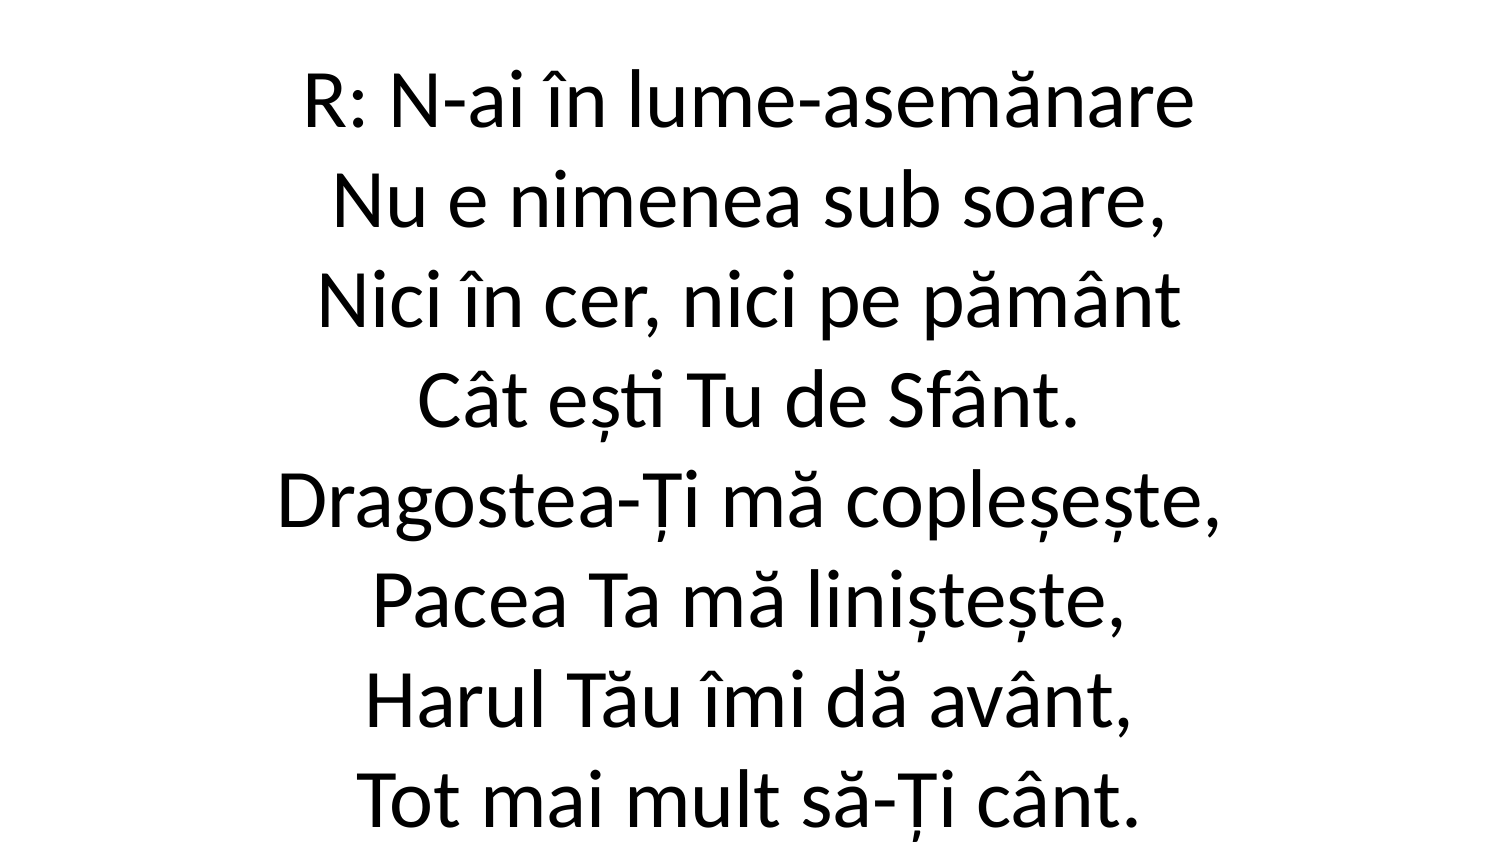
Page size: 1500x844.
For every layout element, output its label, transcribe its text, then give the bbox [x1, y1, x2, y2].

text_box R: N-ai în lume-asemănare Nu e nimenea sub soare, Nici în cer, nici pe pământ Cât ești Tu de Sfânt. Dragostea-Ți mă copleșește, Pacea Ta mă liniștește, Harul Tău îmi dă avânt, Tot mai mult să-Ți cânt. [261, 0, 1239, 844]
